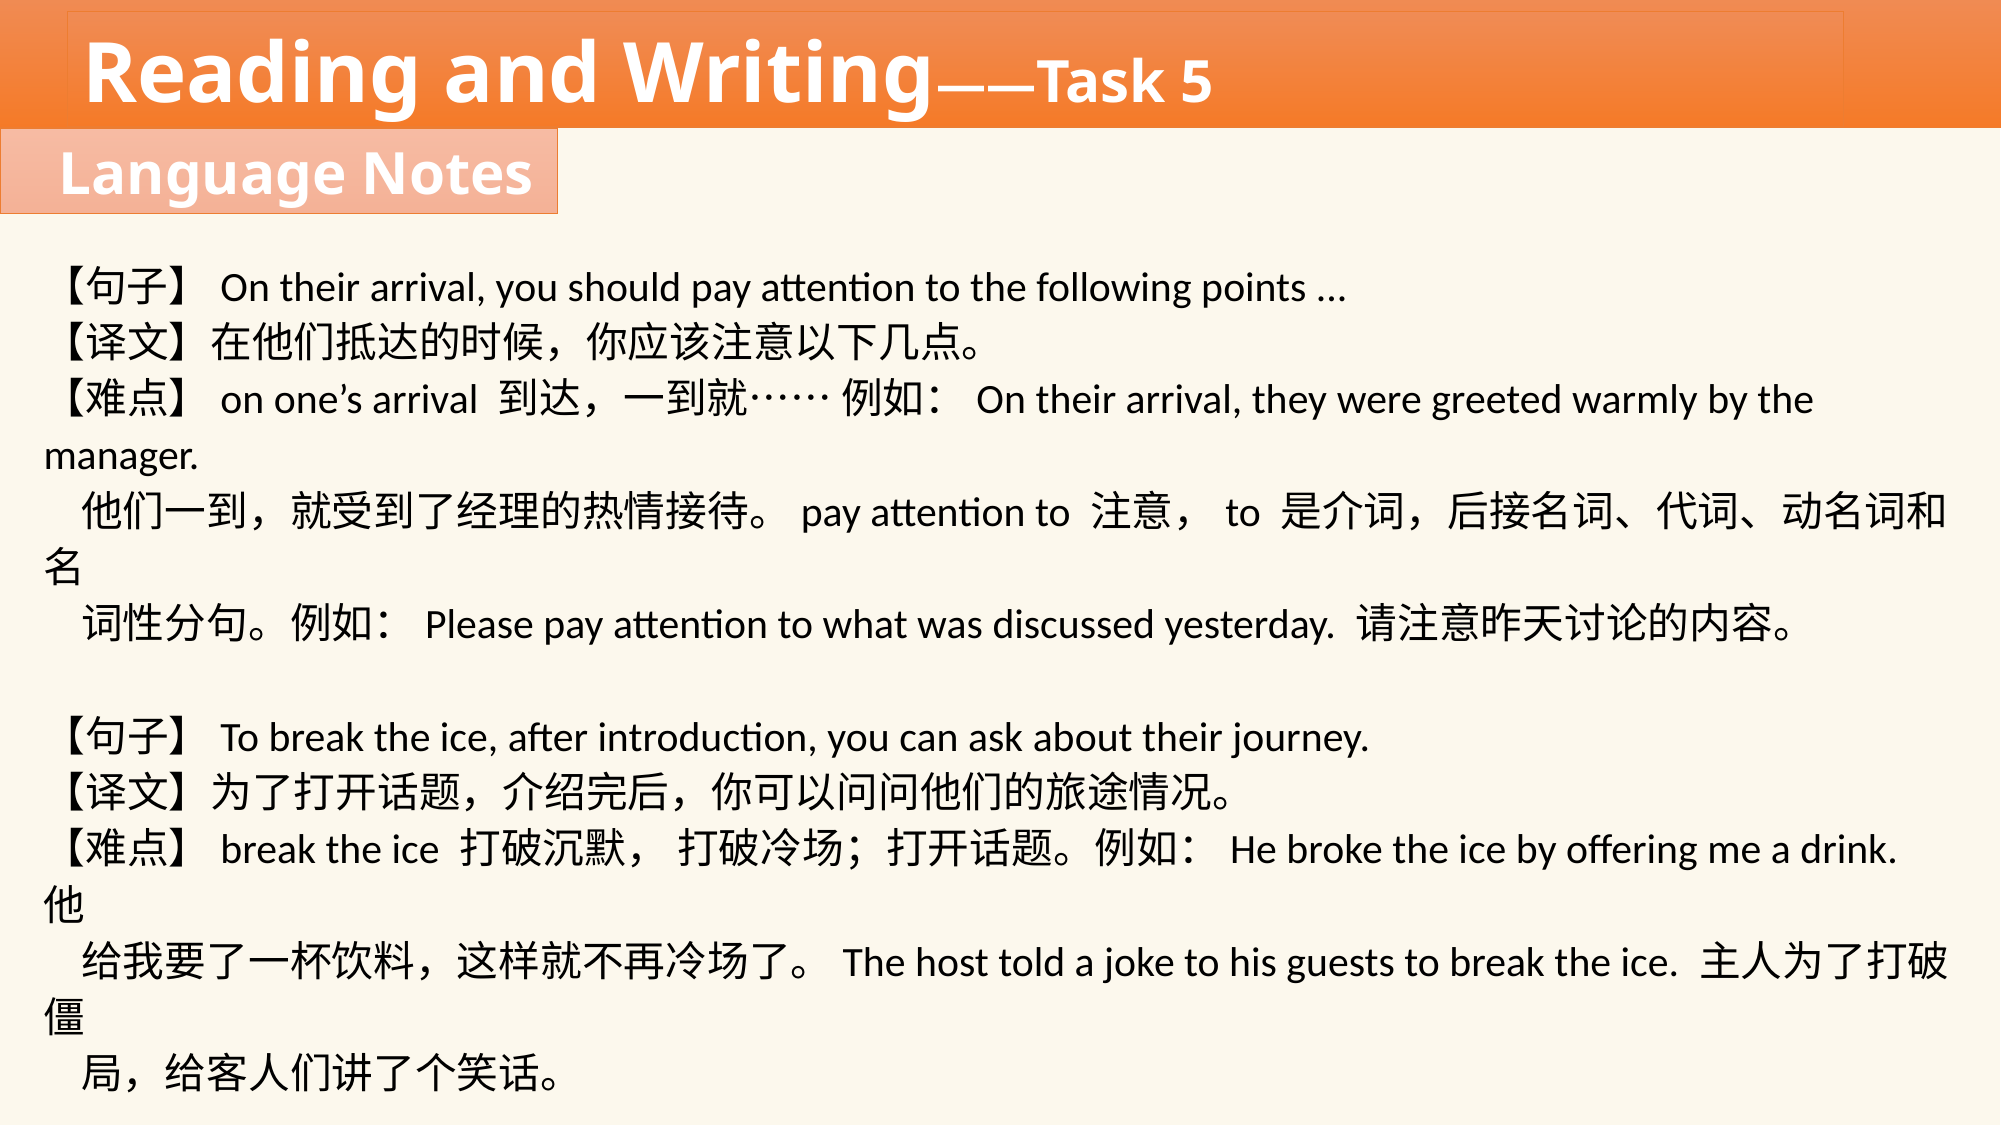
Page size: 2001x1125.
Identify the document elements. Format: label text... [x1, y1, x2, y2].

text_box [0, 0, 2000, 128]
text_box Language Notes [0, 128, 558, 214]
text_box 【句子】On their arrival, you should pay attention to the following points ... 【译文】在他们抵达的时候，你应该注意以下几点。 【难点】on one’s arrival 到达，一到就…… 例如：On their arrival, they were greeted warmly by the manager. 他们一到，就受到了经理的热情接待。pay attention to 注意，to 是介词，后接名词、代词、动名词和名 词性分句。例如：Please pay attention to what was discussed yesterday. 请注意昨天讨论的内容。 【句子】To break the ice, after introduction, you can ask about their journey. 【译文】为了打开话题，介绍完后，你可以问问他们的旅途情况。 【难点】break the ice 打破沉默， 打破冷场；打开话题。例如：He broke the ice by offering me a drink. 他 给我要了一杯饮料，这样就不再冷场了。The host told a joke to his guests to break the ice. 主人为了打破僵 局，给客人们讲了个笑话。 [28, 245, 1974, 1105]
